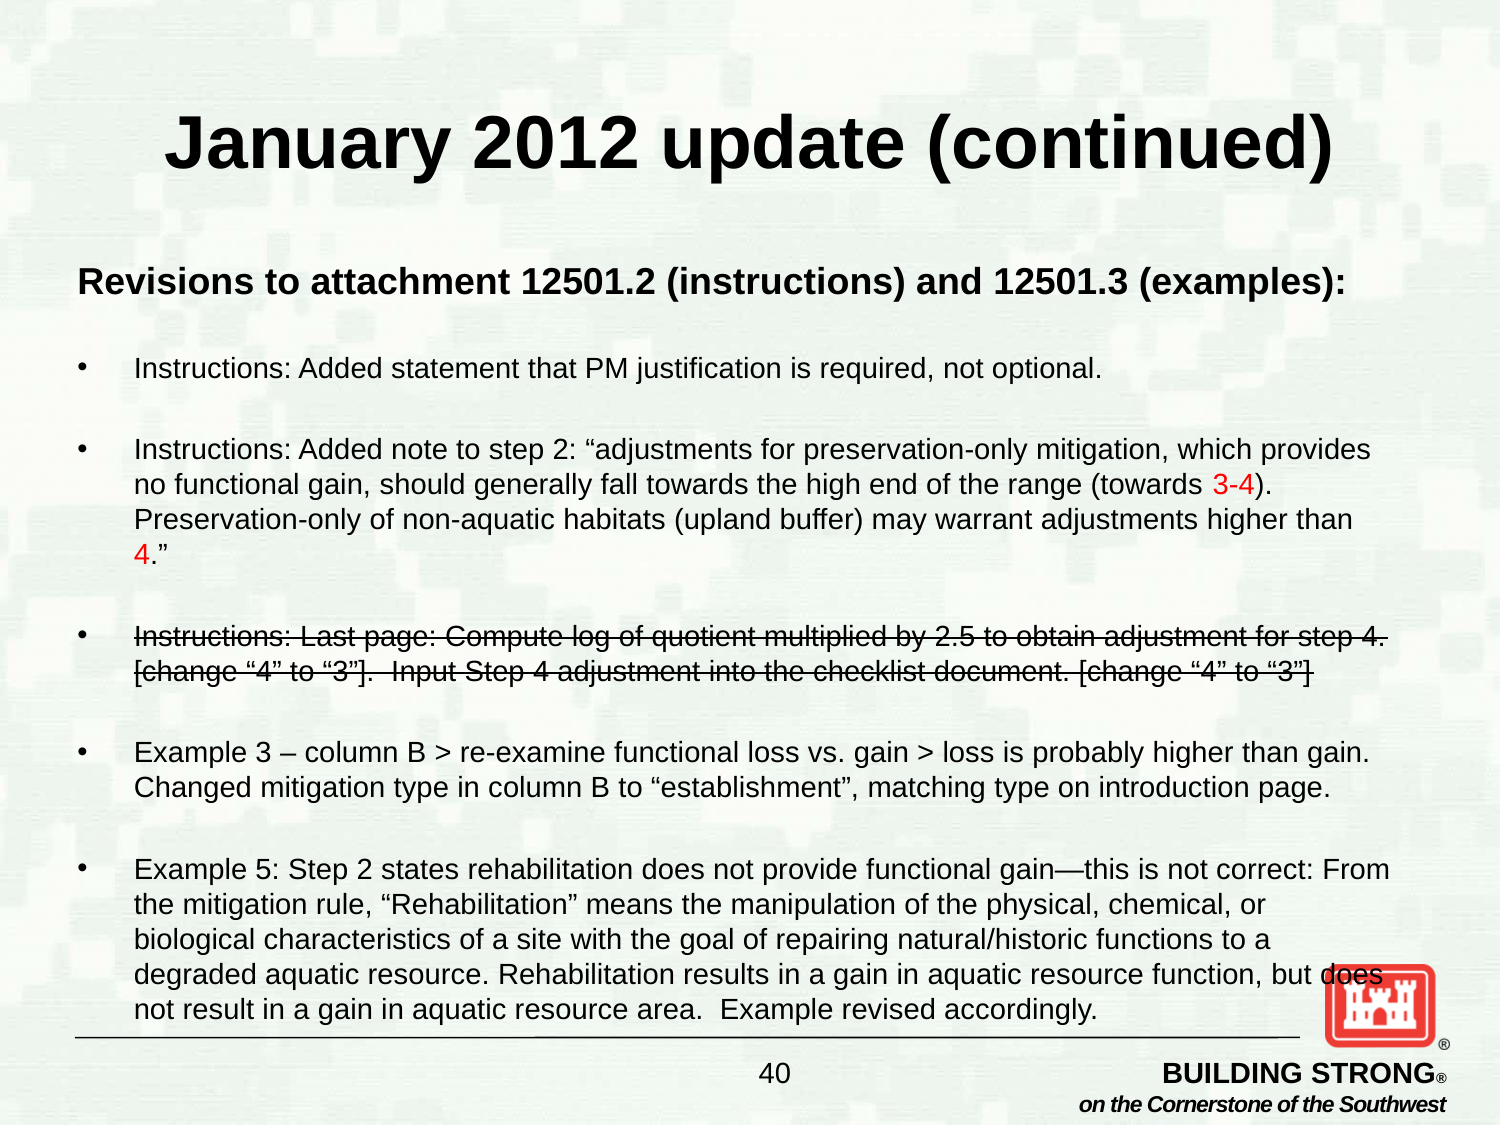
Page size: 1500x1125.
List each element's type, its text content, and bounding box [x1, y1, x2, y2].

slide_number 40 [599, 1046, 951, 1125]
title January 2012 update (continued) [74, 44, 1426, 233]
list Revisions to attachment 12501.2 (instructions) and 12501.3 (examples): Instructions: Added statement that PM justification is required, not optional. Instructions: Added note to step 2: “adjustments for preservation-only mitigation, which provides no functional gain, should generally fall towards the high end of the range (towards 3-4). Preservation-only of non-aquatic habitats (upland buffer) may warrant adjustments higher than 4.” Instructions: Last page: Compute log of quotient multiplied by 2.5 to obtain adjustment for step 4. [change “4” to “3”]. Input Step 4 adjustment into the checklist document. [change “4” to “3”] Example 3 – column B > re-examine functional loss vs. gain > loss is probably higher than gain. Changed mitigation type in column B to “establishment”, matching type on introduction page. Example 5: Step 2 states rehabilitation does not provide functional gain—this is not correct: From the mitigation rule, “Rehabilitation” means the manipulation of the physical, chemical, or biological characteristics of a site with the goal of repairing natural/historic functions to a degraded aquatic resource. Rehabilitation results in a gain in aquatic resource function, but does not result in a gain in aquatic resource area. Example revised accordingly. [62, 212, 1413, 976]
picture [0, 0, 1500, 1125]
